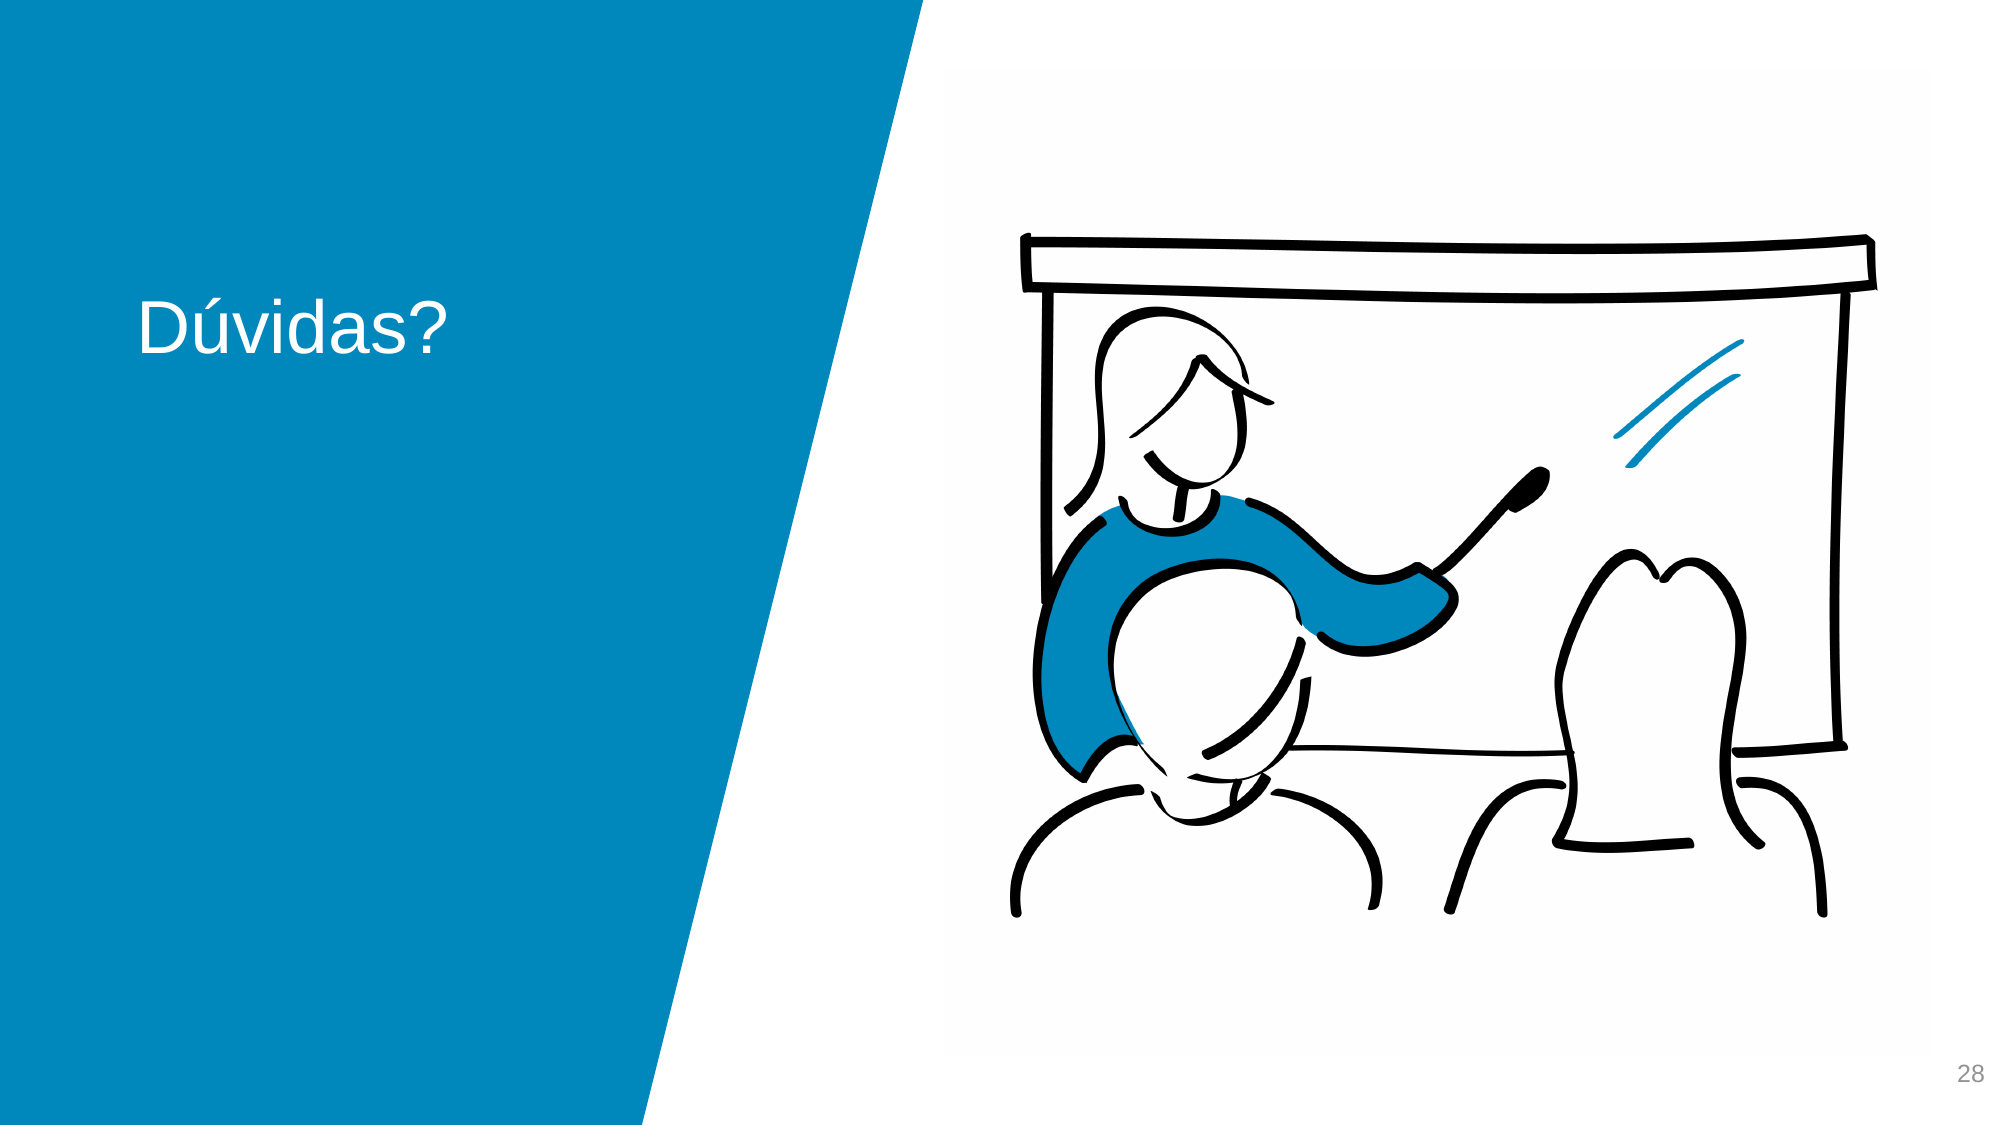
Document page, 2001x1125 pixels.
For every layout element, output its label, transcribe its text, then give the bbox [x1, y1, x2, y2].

picture [944, 68, 1932, 1056]
slide_number 28 [1550, 1042, 2000, 1103]
title Dúvidas? [136, 0, 775, 371]
